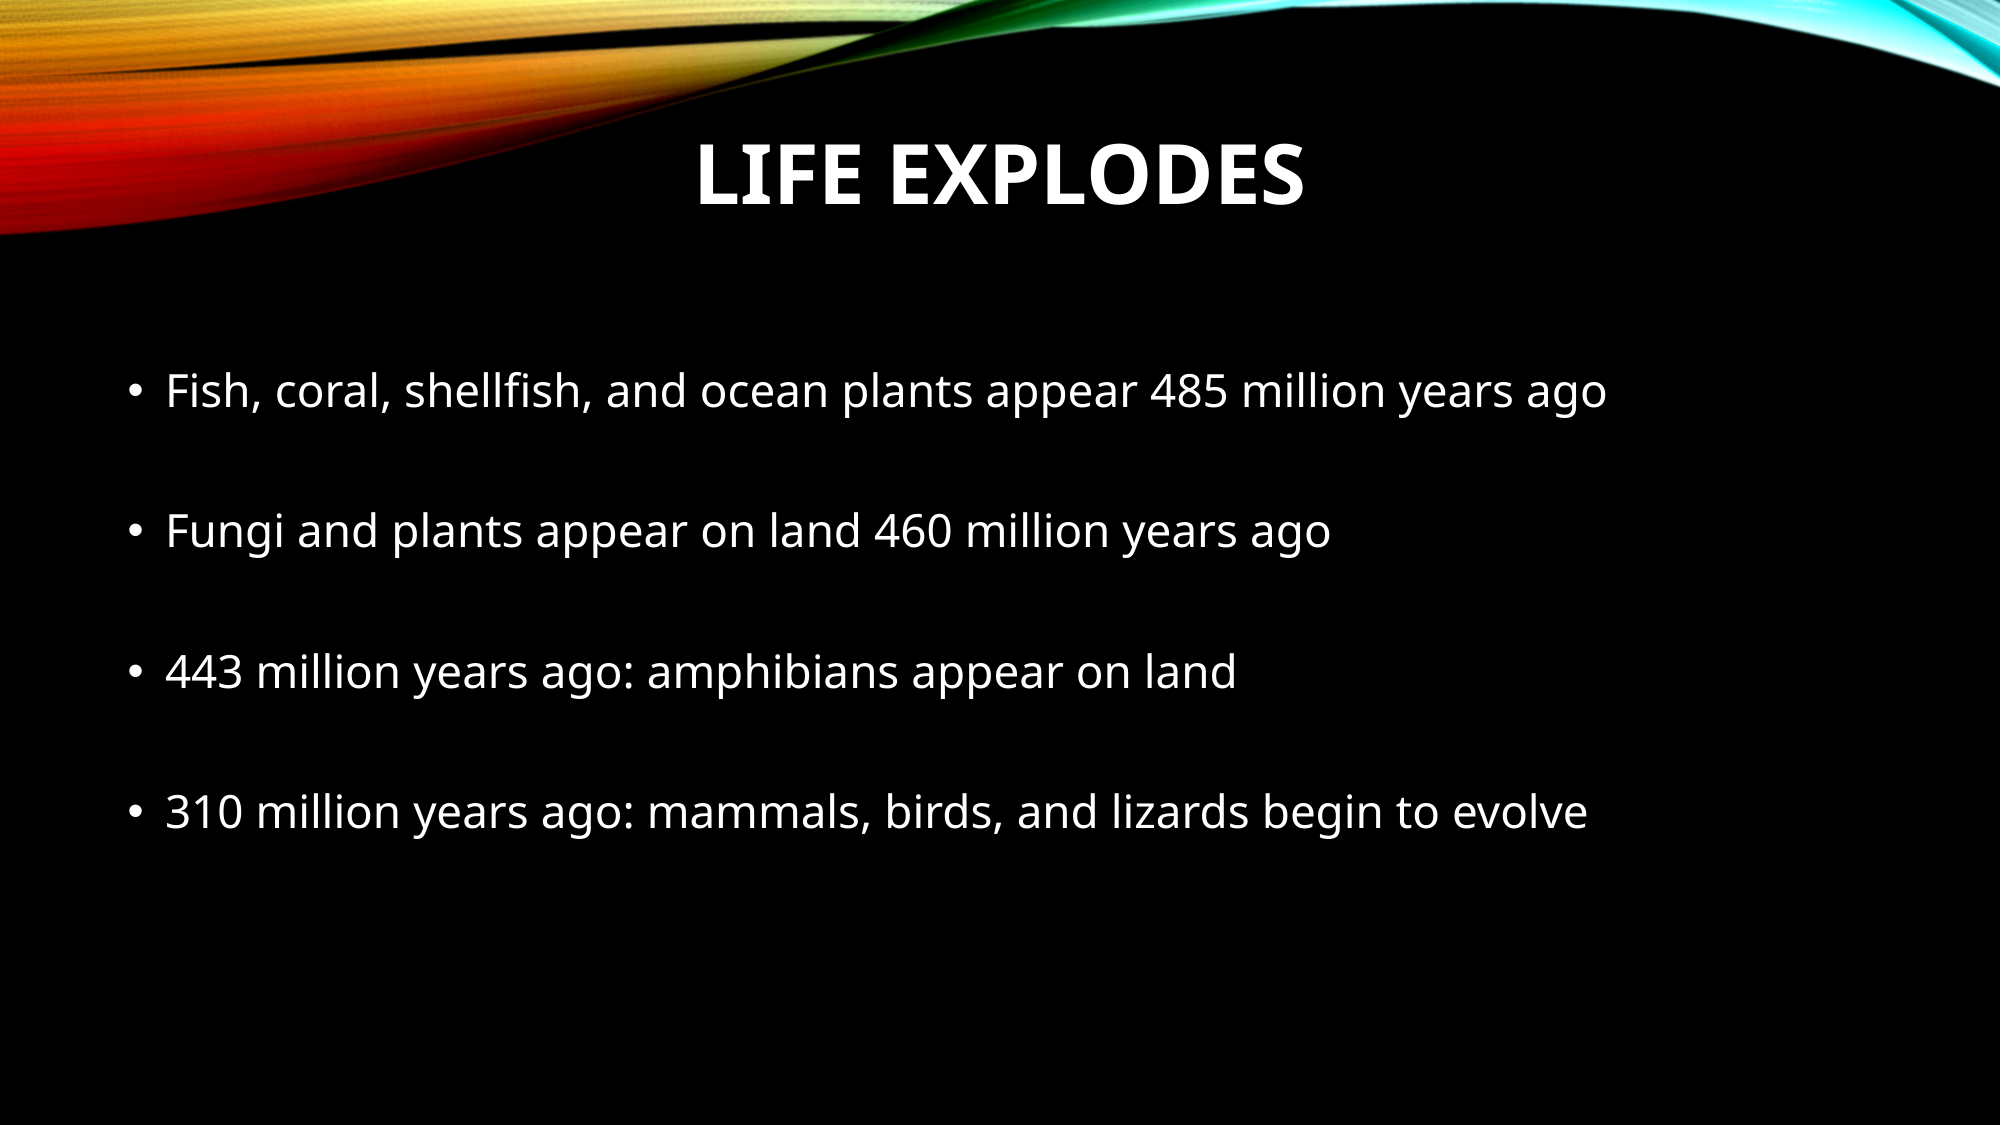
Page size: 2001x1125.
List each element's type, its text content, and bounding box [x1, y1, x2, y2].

title Life Explodes [293, 71, 1707, 284]
picture [0, 0, 2000, 237]
list Fish, coral, shellfish, and ocean plants appear 485 million years ago Fungi and plants appear on land 460 million years ago 443 million years ago: amphibians appear on land 310 million years ago: mammals, birds, and lizards begin to evolve [112, 360, 1888, 1021]
